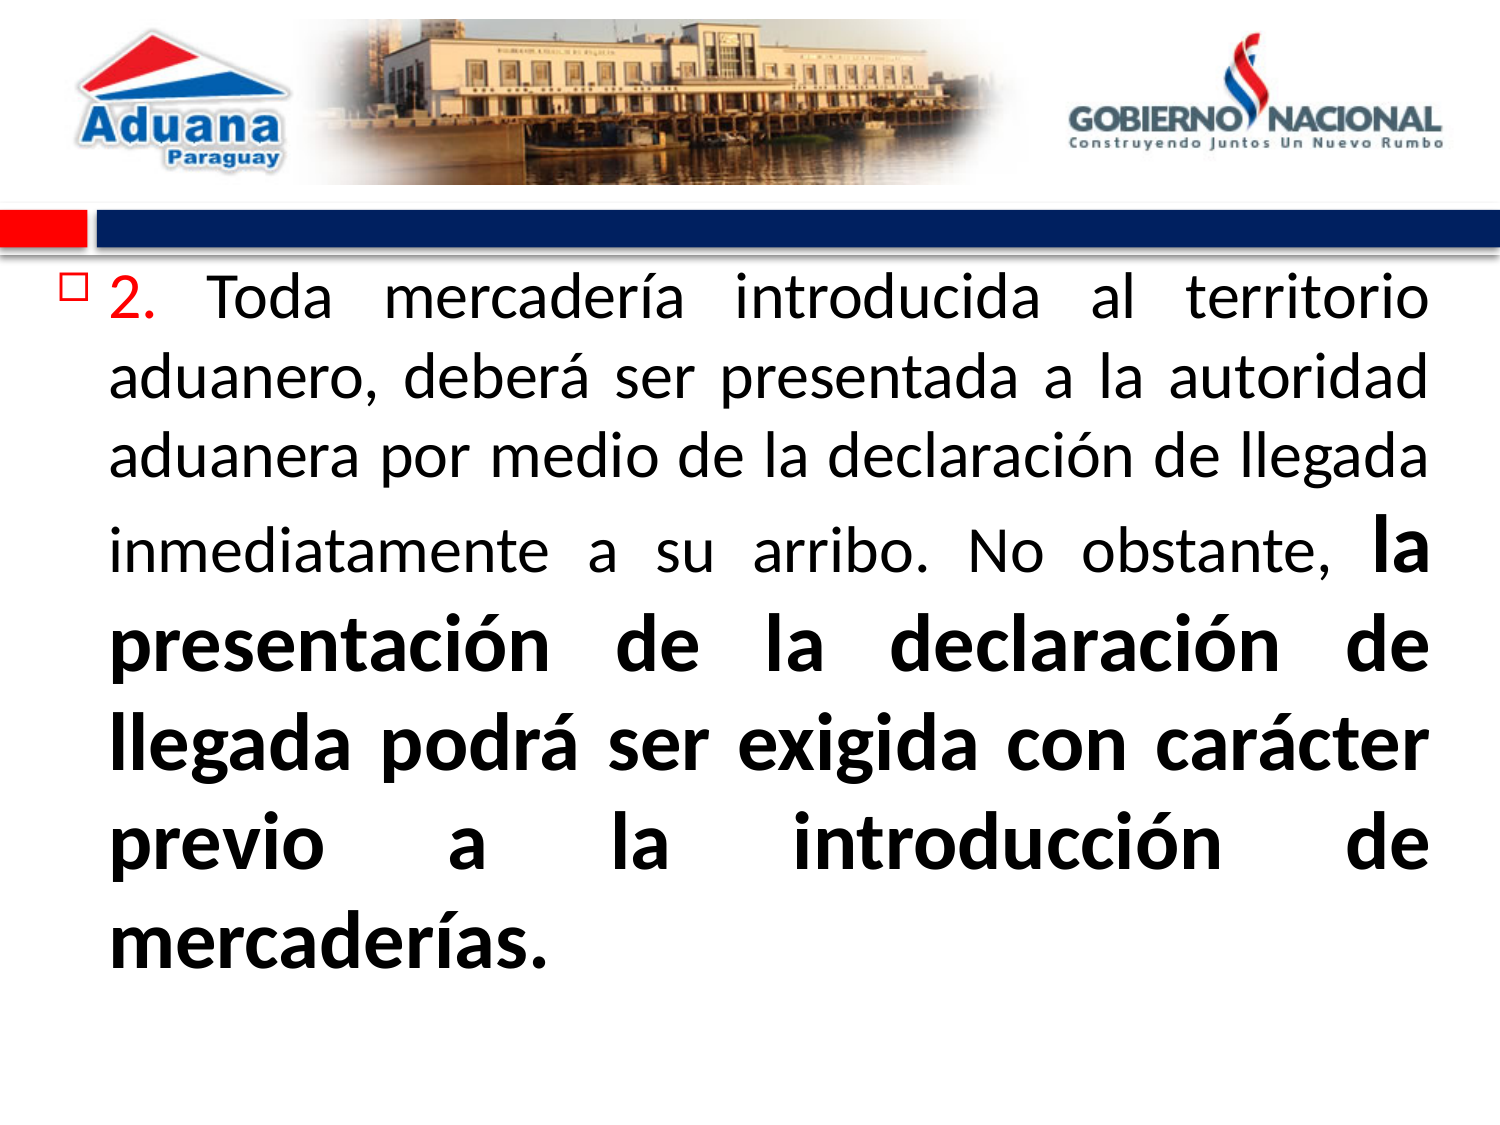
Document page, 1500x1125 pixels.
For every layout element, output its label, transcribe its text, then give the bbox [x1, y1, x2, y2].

picture [52, 18, 1460, 185]
list 2. Toda mercadería introducida al territorio aduanero, deberá ser presentada a la autoridad aduanera por medio de la declaración de llegada inmediatamente a su arribo. No obstante, la presentación de la declaración de llegada podrá ser exigida con carácter previo a la introducción de mercaderías. [41, 77, 1448, 1000]
